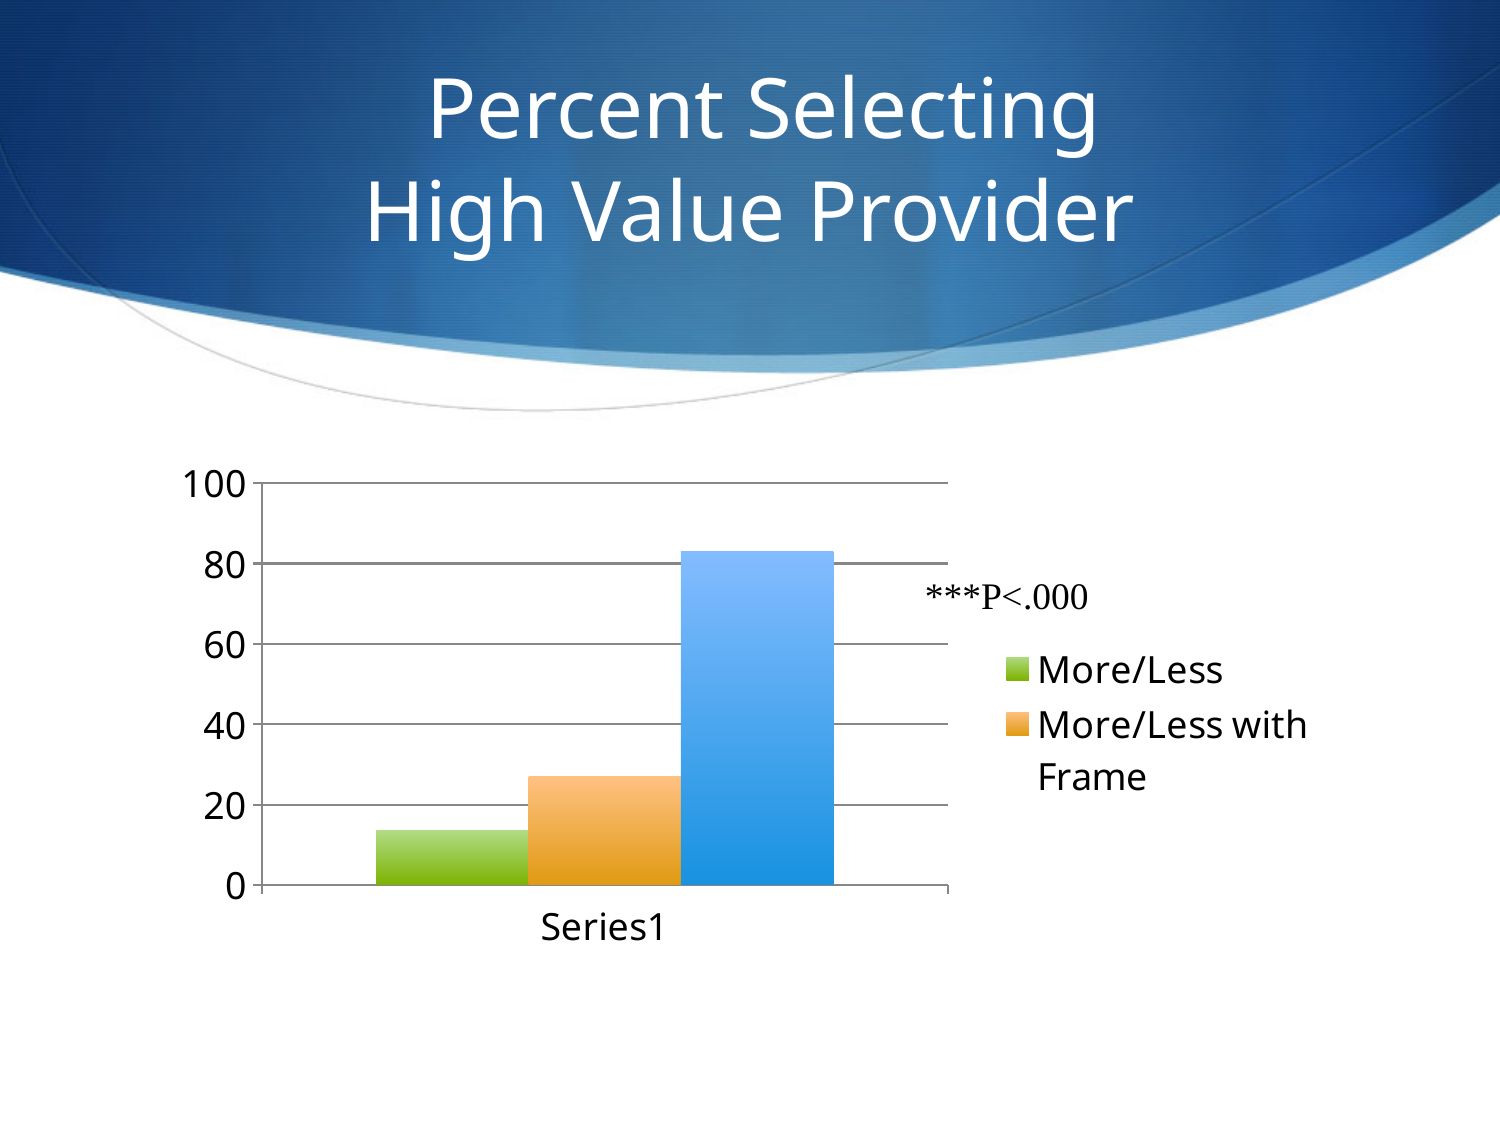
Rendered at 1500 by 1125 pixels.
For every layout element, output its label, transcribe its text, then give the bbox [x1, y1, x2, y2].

chart [120, 453, 1379, 991]
picture [0, 0, 1500, 1125]
title Percent Selecting High Value Provider [75, 56, 1425, 245]
